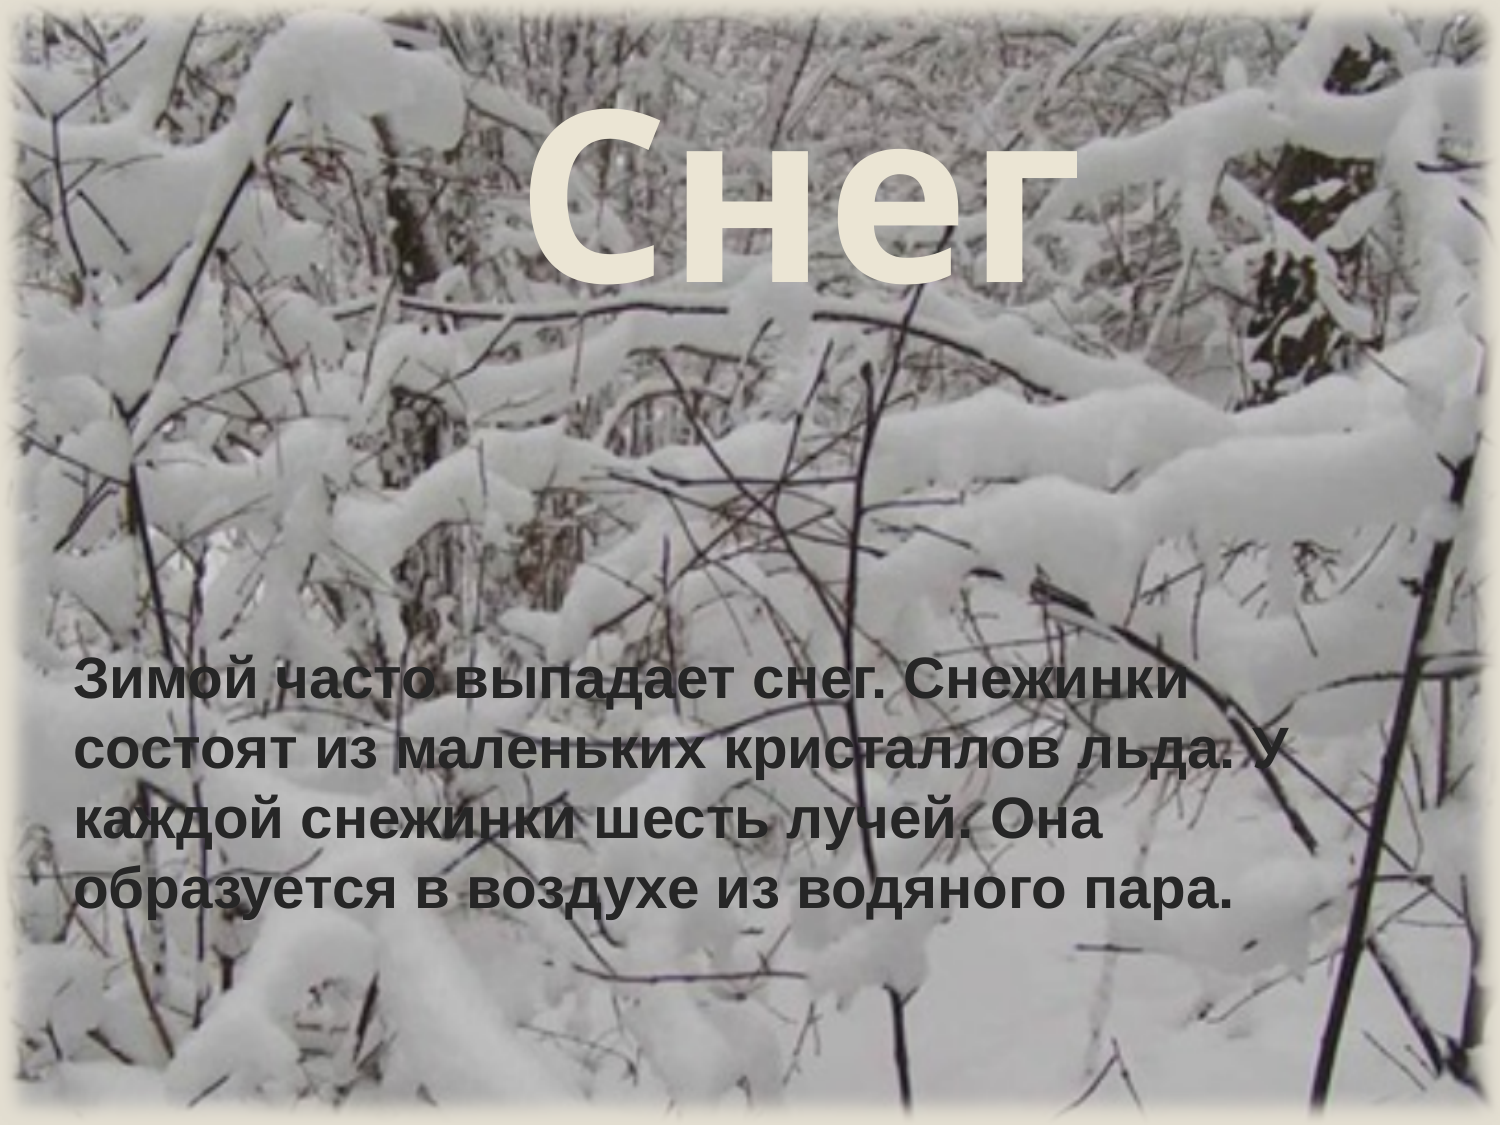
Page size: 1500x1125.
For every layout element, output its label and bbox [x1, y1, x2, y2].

list [0, 0, 1500, 1125]
